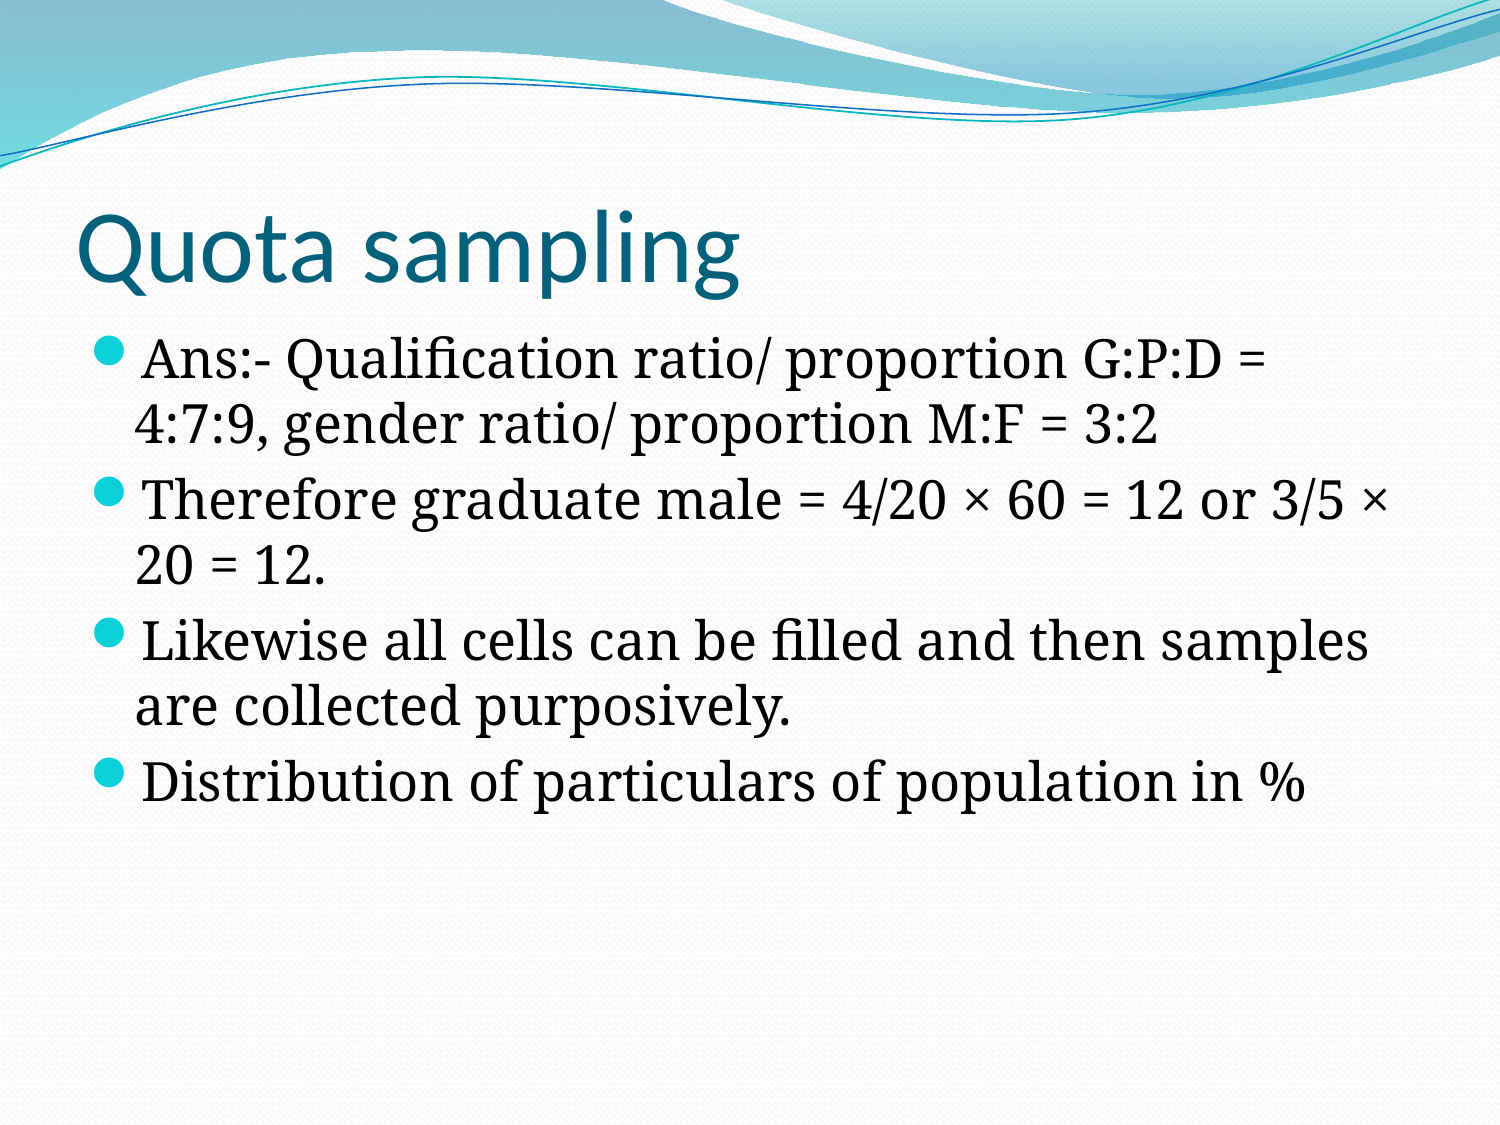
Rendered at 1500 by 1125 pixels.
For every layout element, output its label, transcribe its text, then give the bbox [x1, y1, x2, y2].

list Ans:- Qualification ratio/ proportion G:P:D = 4:7:9, gender ratio/ proportion M:F = 3:2 Therefore graduate male = 4/20 × 60 = 12 or 3/5 × 20 = 12. Likewise all cells can be filled and then samples are collected purposively. Distribution of particulars of population in % [75, 317, 1425, 1038]
title Quota sampling [75, 115, 1425, 303]
